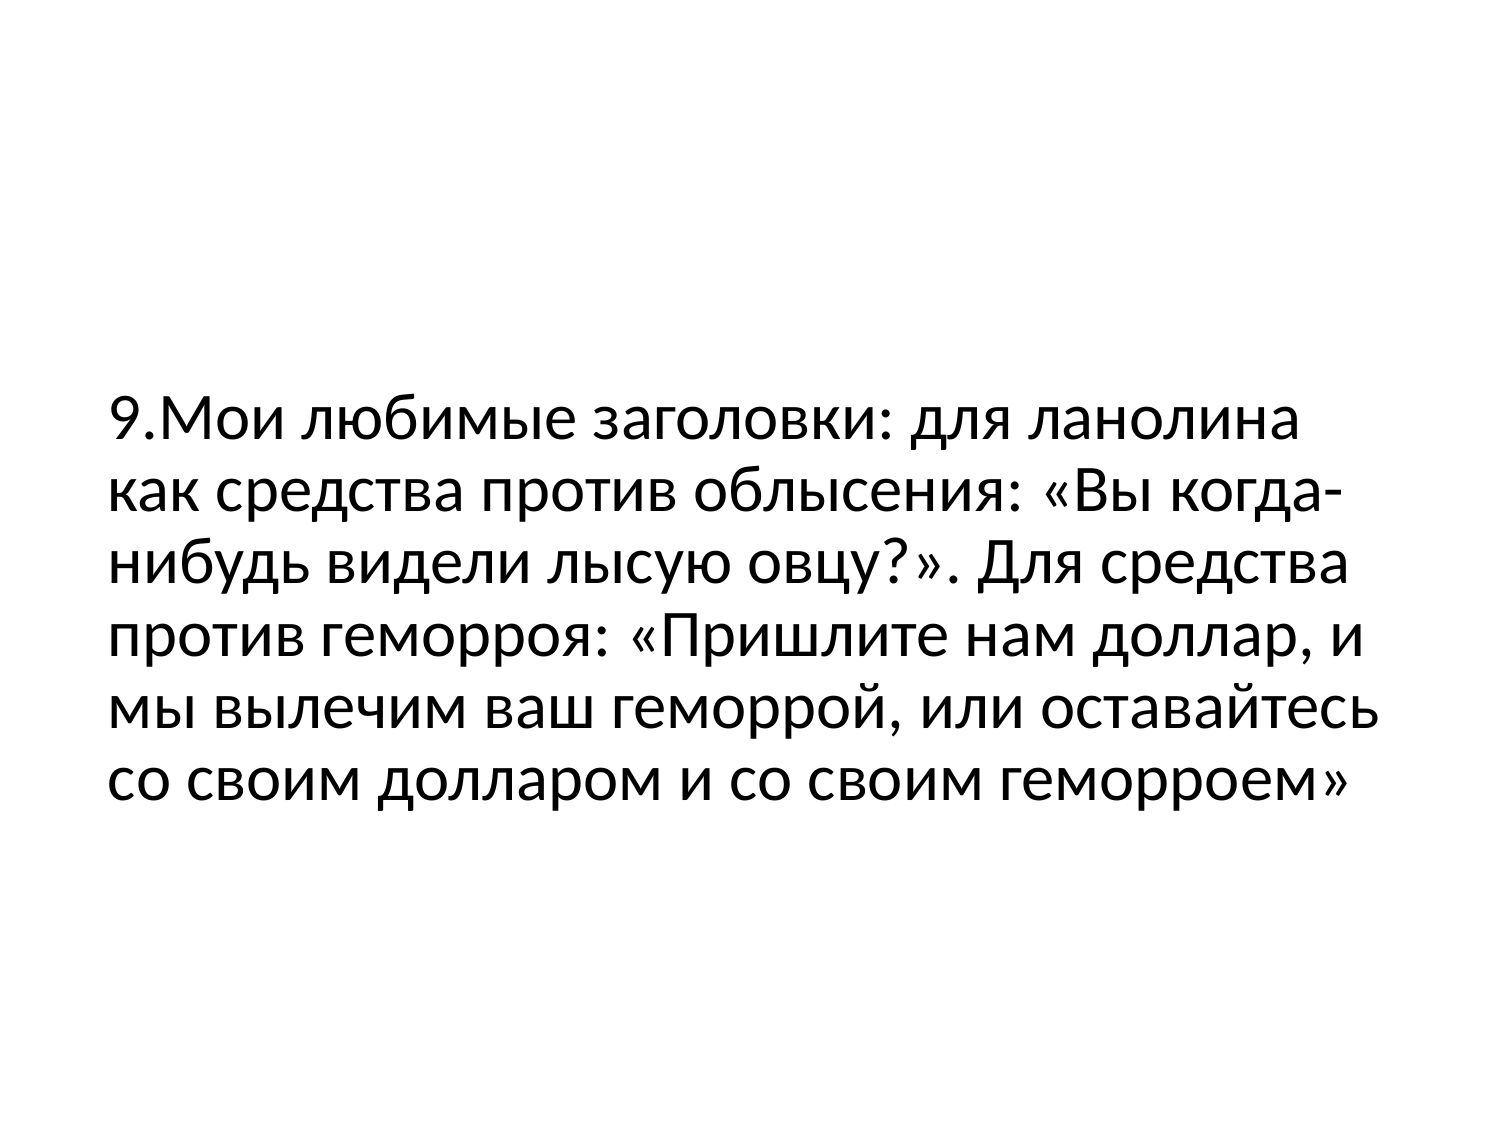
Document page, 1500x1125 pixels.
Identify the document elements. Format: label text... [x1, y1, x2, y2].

list 9.Мои любимые заголовки: для ланолина как средства против облысения: «Вы когда-нибудь видели лысую овцу?». Для средства против геморроя: «Пришлите нам доллар, и мы вылечим ваш геморрой, или оставайтесь со своим долларом и со своим геморроем» [75, 278, 1425, 1079]
